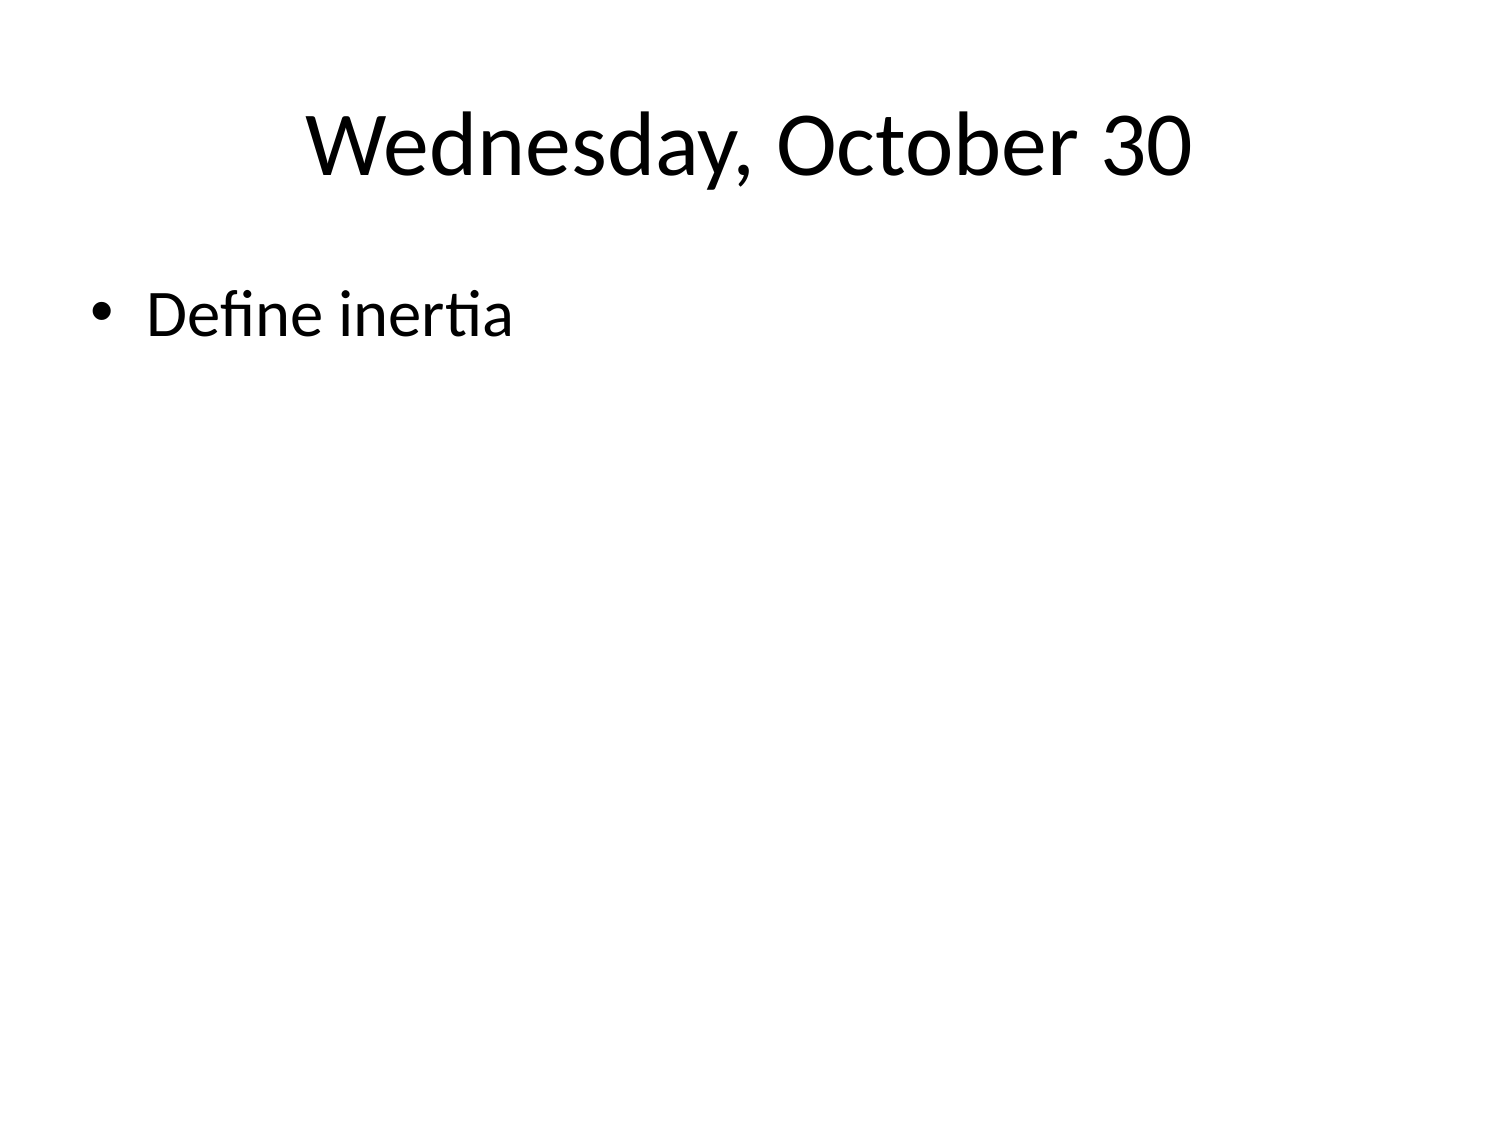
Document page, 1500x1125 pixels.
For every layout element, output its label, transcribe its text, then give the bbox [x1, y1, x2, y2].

title Wednesday, October 30 [75, 45, 1425, 233]
list Define inertia [75, 262, 1425, 1005]
